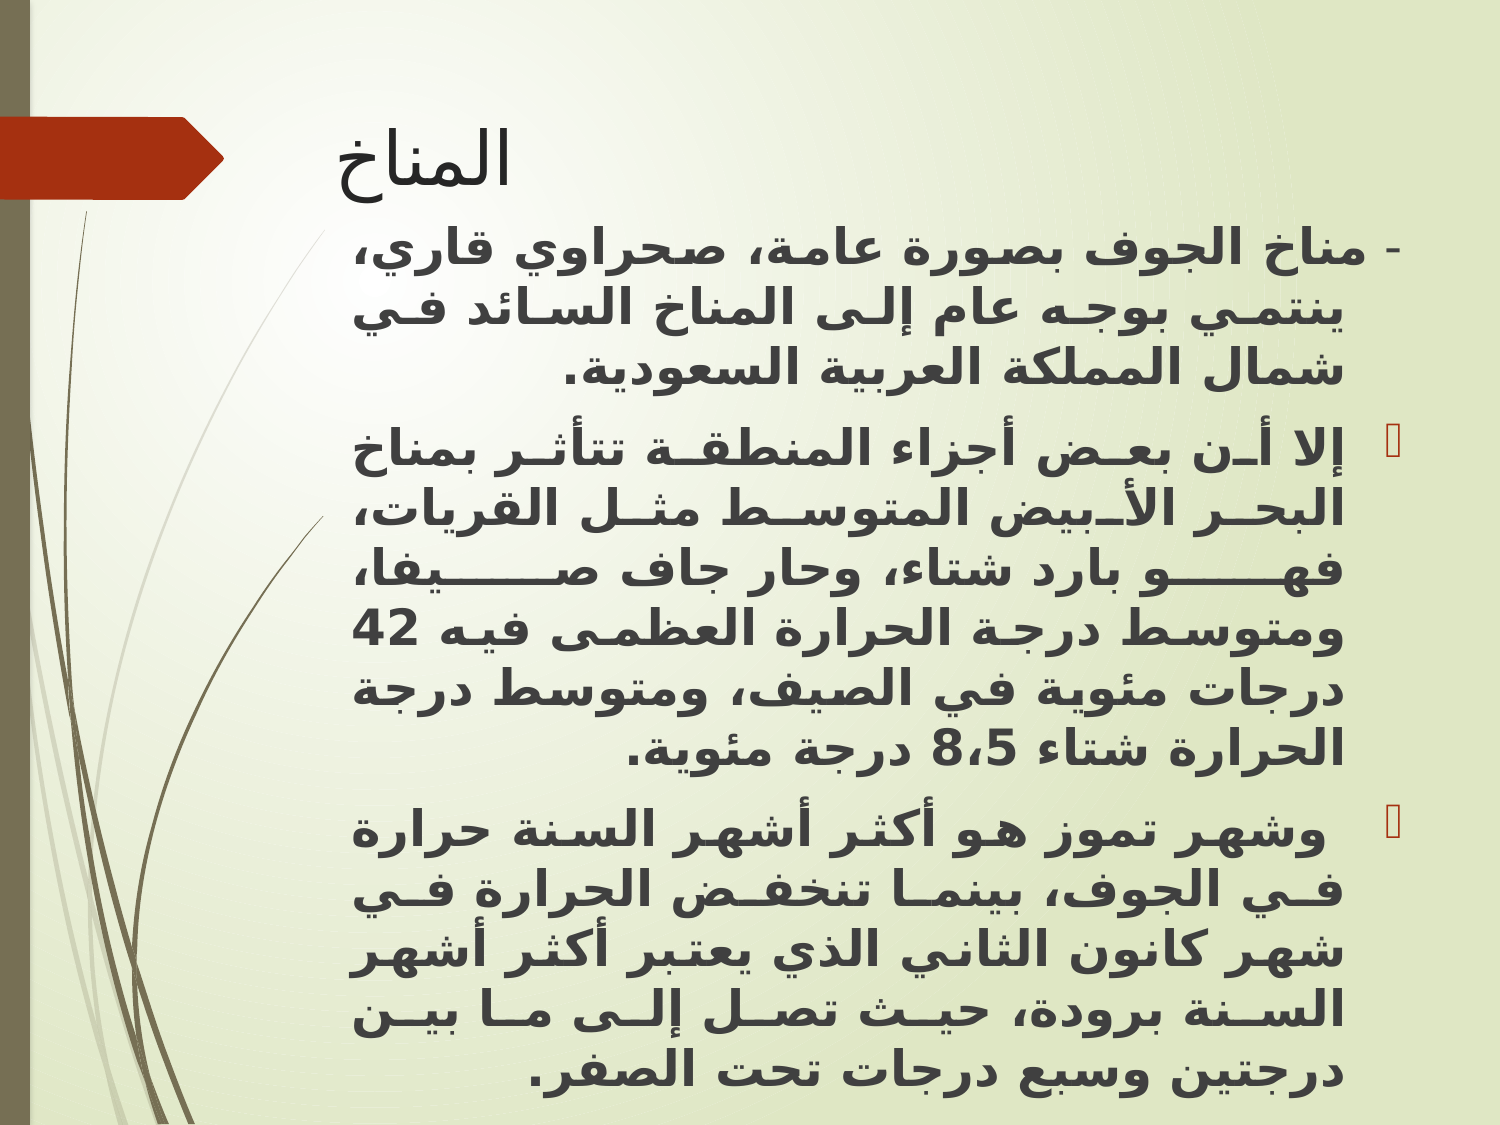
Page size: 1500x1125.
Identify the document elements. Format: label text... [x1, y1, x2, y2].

list - مناخ الجوف بصورة عامة، صحراوي قاري، ينتمي بوجه عام إلى المناخ السائد في شمال المملكة العربية السعودية. إلا أن بعض أجزاء المنطقة تتأثر بمناخ البحر الأبيض المتوسط مثل القريات، فهو بارد شتاء، وحار جاف صيفا، ومتوسط درجة الحرارة العظمى فيه 42 درجات مئوية في الصيف، ومتوسط درجة الحرارة شتاء 8،5 درجة مئوية. وشهر تموز هو أكثر أشهر السنة حرارة في الجوف، بينما تنخفض الحرارة في شهر كانون الثاني الذي يعتبر أكثر أشهر السنة برودة، حيث تصل إلى ما بين درجتين وسبع درجات تحت الصفر. ويصل متوسط سقوط المطر إلى 200 ميليمتر تقريبا. وبالنسبة للرطوبة فهي نسبية في الشتاء وتكون جافة صيفاً لبعد المنطقة عن البحر ولتغير اتجاهات الرياح. [336, 207, 1418, 828]
title المناخ [319, 102, 1400, 313]
